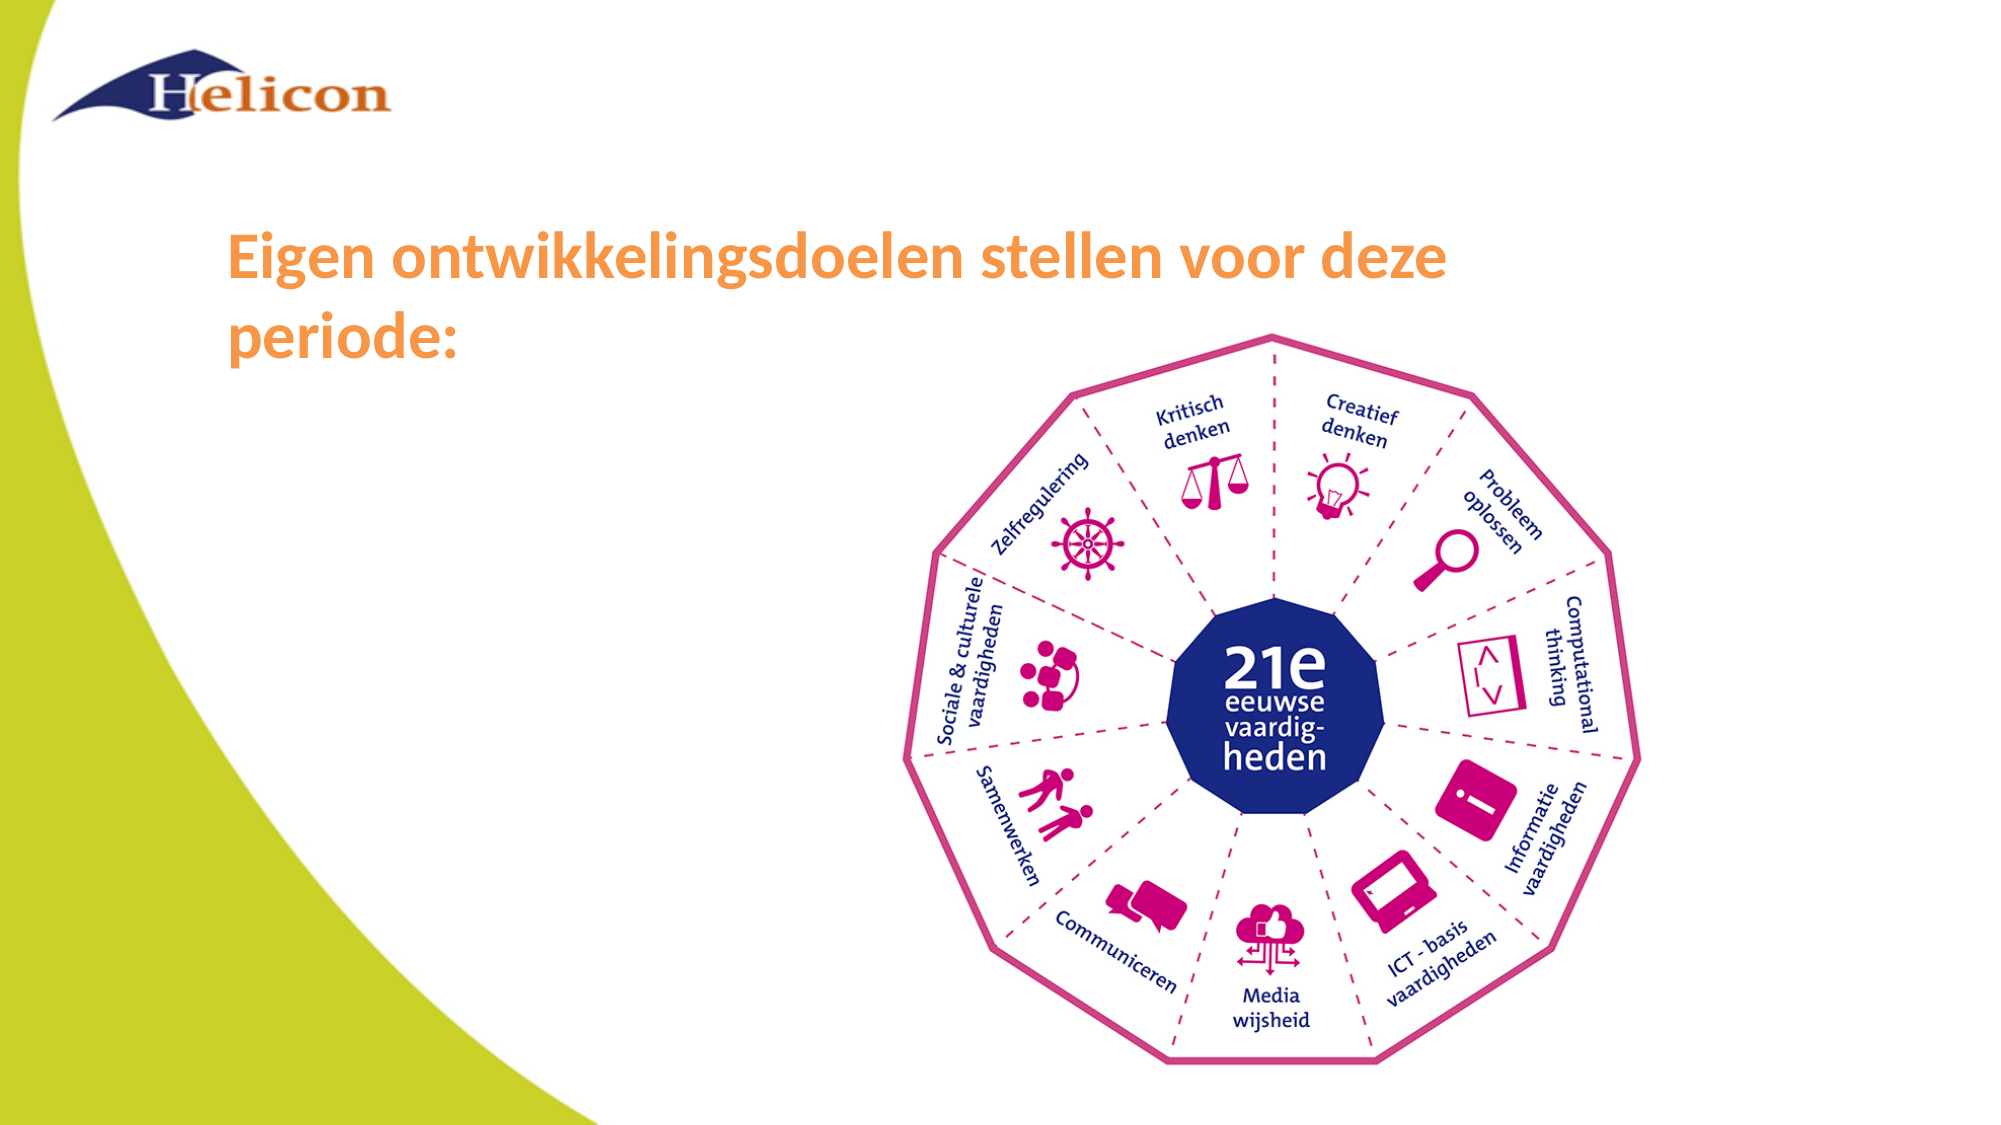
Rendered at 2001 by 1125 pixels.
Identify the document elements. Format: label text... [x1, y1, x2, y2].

text_box Eigen ontwikkelingsdoelen stellen voor deze periode: [212, 204, 1691, 380]
picture [0, 0, 2000, 1125]
